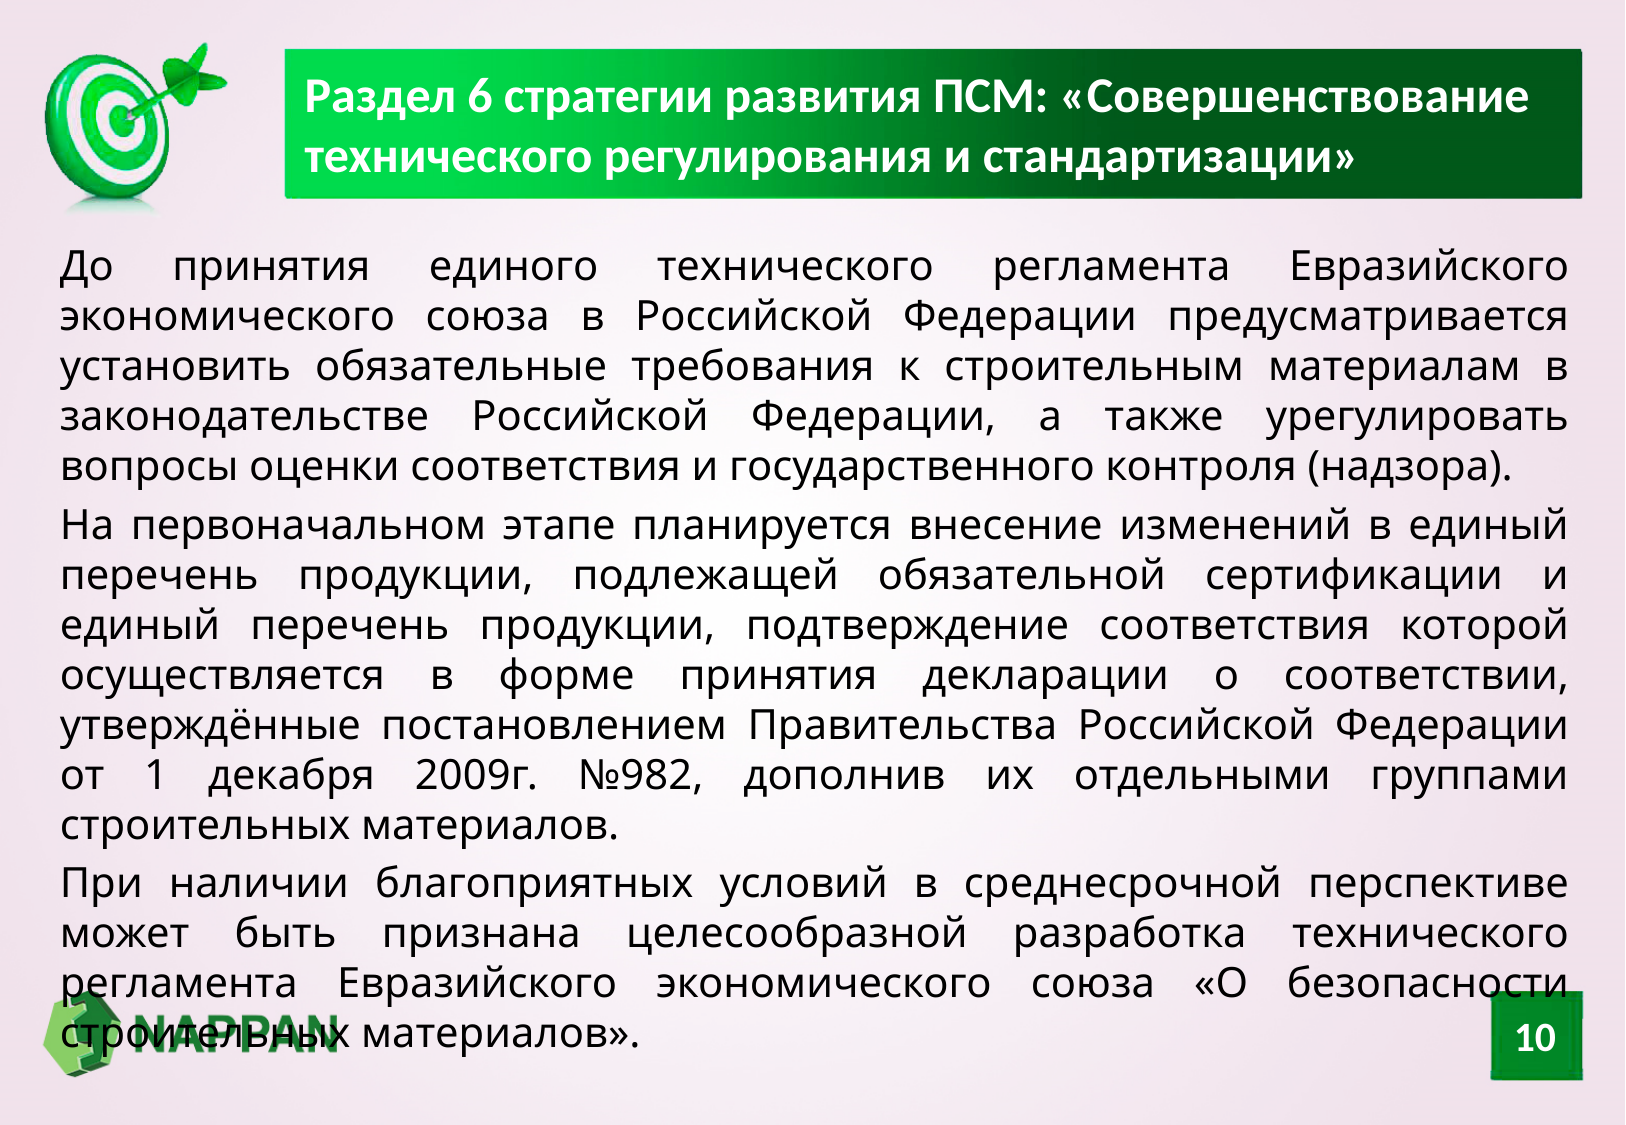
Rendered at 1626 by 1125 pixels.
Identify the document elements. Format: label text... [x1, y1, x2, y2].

list До принятия единого технического регламента Евразийского экономического союза в Российской Федерации предусматривается установить обязательные требования к строительным материалам в законодательстве Российской Федерации, а также урегулировать вопросы оценки соответствия и государственного контроля (надзора). На первоначальном этапе планируется внесение изменений в единый перечень продукции, подлежащей обязательной сертификации и единый перечень продукции, подтверждение соответствия которой осуществляется в форме принятия декларации о соответствии, утверждённые постановлением Правительства Российской Федерации от 1 декабря 2009г. №982, дополнив их отдельными группами строительных материалов. При наличии благоприятных условий в среднесрочной перспективе может быть признана целесообразной разработка технического регламента Евразийского экономического союза «О безопасности строительных материалов». [44, 231, 1585, 929]
title Раздел 6 стратегии развития ПСМ: «Совершенствование технического регулирования и стандартизации» [289, 49, 1585, 197]
picture [0, 0, 1625, 1125]
slide_number 10 [1485, 987, 1585, 1083]
